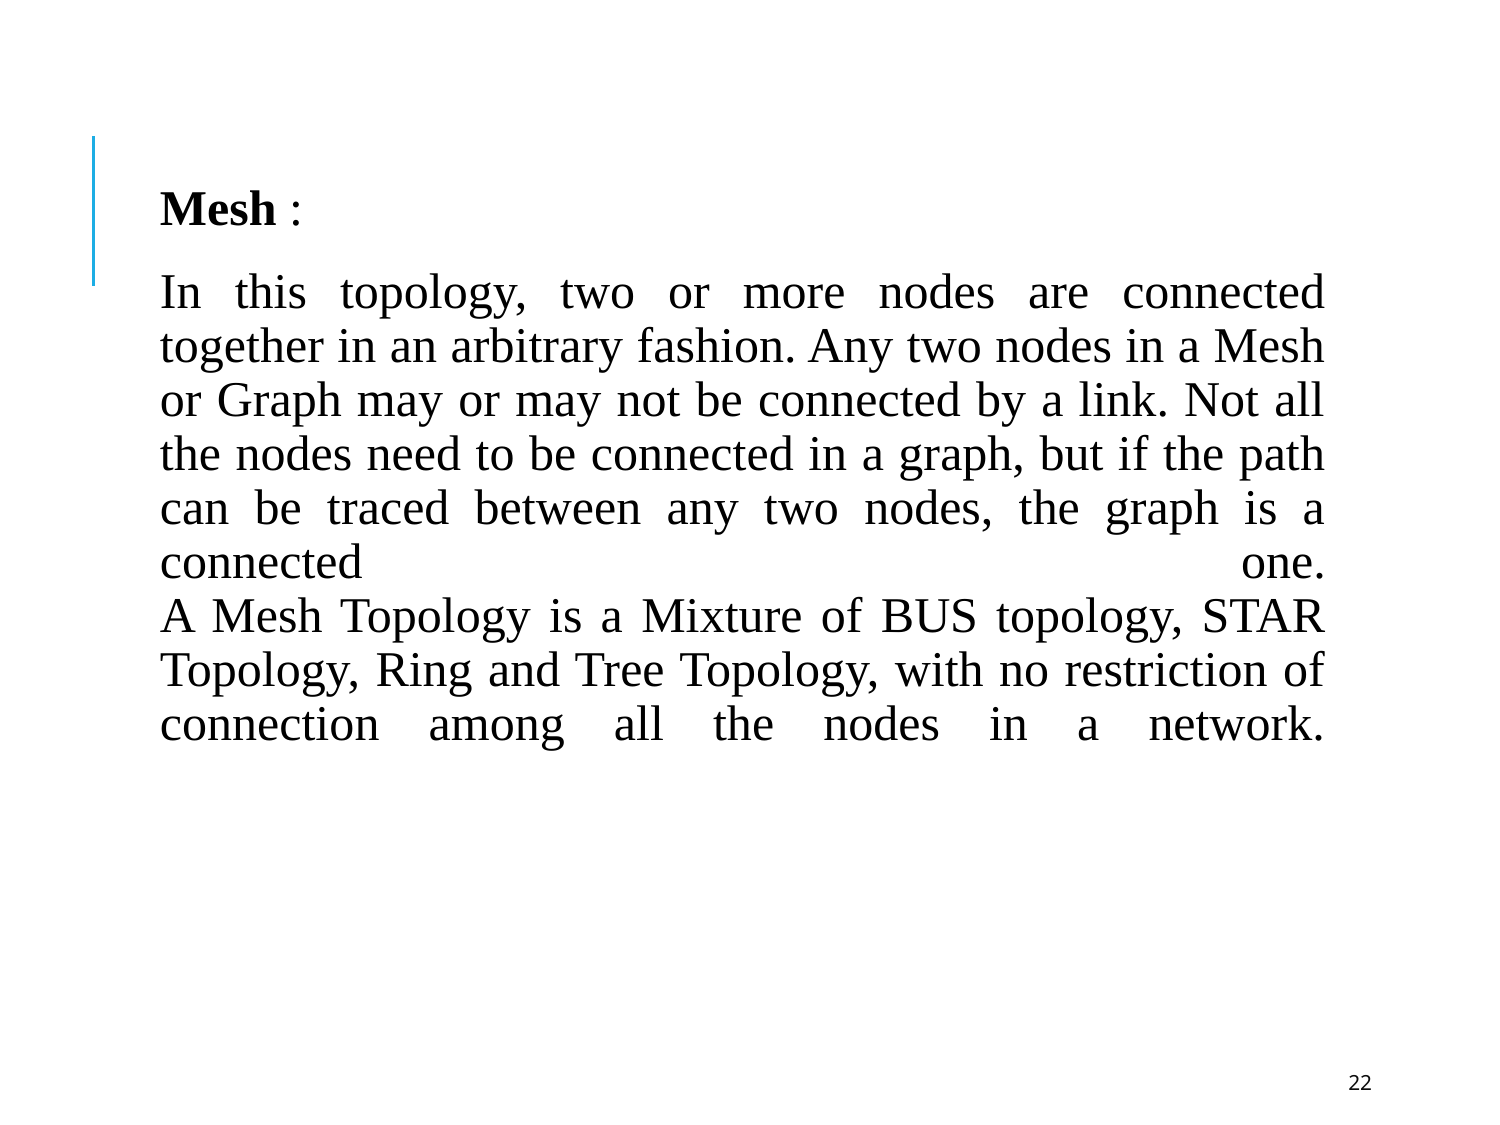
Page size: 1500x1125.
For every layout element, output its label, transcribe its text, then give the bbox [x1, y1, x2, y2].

list Mesh : In this topology, two or more nodes are connected together in an arbitrary fashion. Any two nodes in a Mesh or Graph may or may not be connected by a link. Not all the nodes need to be connected in a graph, but if the path can be traced between any two nodes, the graph is a connected one. A Mesh Topology is a Mixture of BUS topology, STAR Topology, Ring and Tree Topology, with no restriction of connection among all the nodes in a network. [137, 174, 1334, 835]
slide_number 22 [1333, 1061, 1454, 1107]
